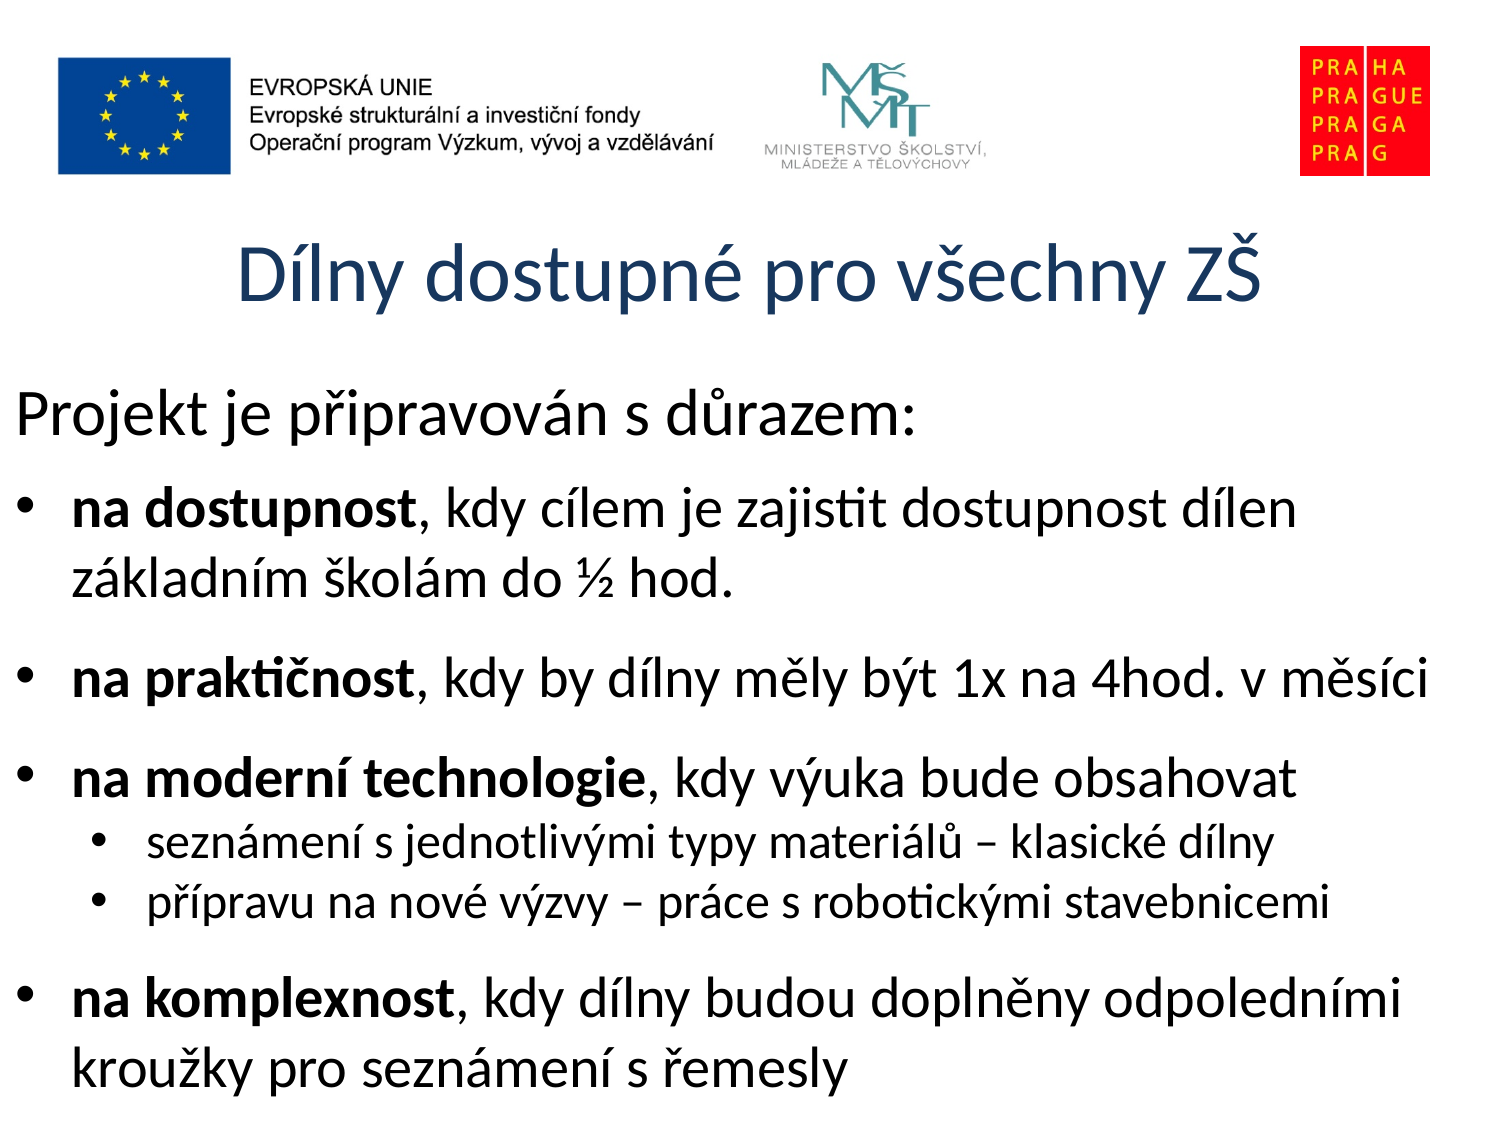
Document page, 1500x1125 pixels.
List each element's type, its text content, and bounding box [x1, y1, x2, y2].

subtitle Projekt je připravován s důrazem: na dostupnost, kdy cílem je zajistit dostupnost dílen základním školám do ½ hod. na praktičnost, kdy by dílny měly být 1x na 4hod. v měsíci na moderní technologie, kdy výuka bude obsahovat seznámení s jednotlivými typy materiálů – klasické dílny přípravu na nové výzvy – práce s robotickými stavebnicemi na komplexnost, kdy dílny budou doplněny odpoledními kroužky pro seznámení s řemesly [0, 361, 1500, 1125]
title Dílny dostupné pro všechny ZŠ [17, 199, 1483, 338]
picture [1300, 46, 1430, 177]
picture [0, 0, 1044, 232]
